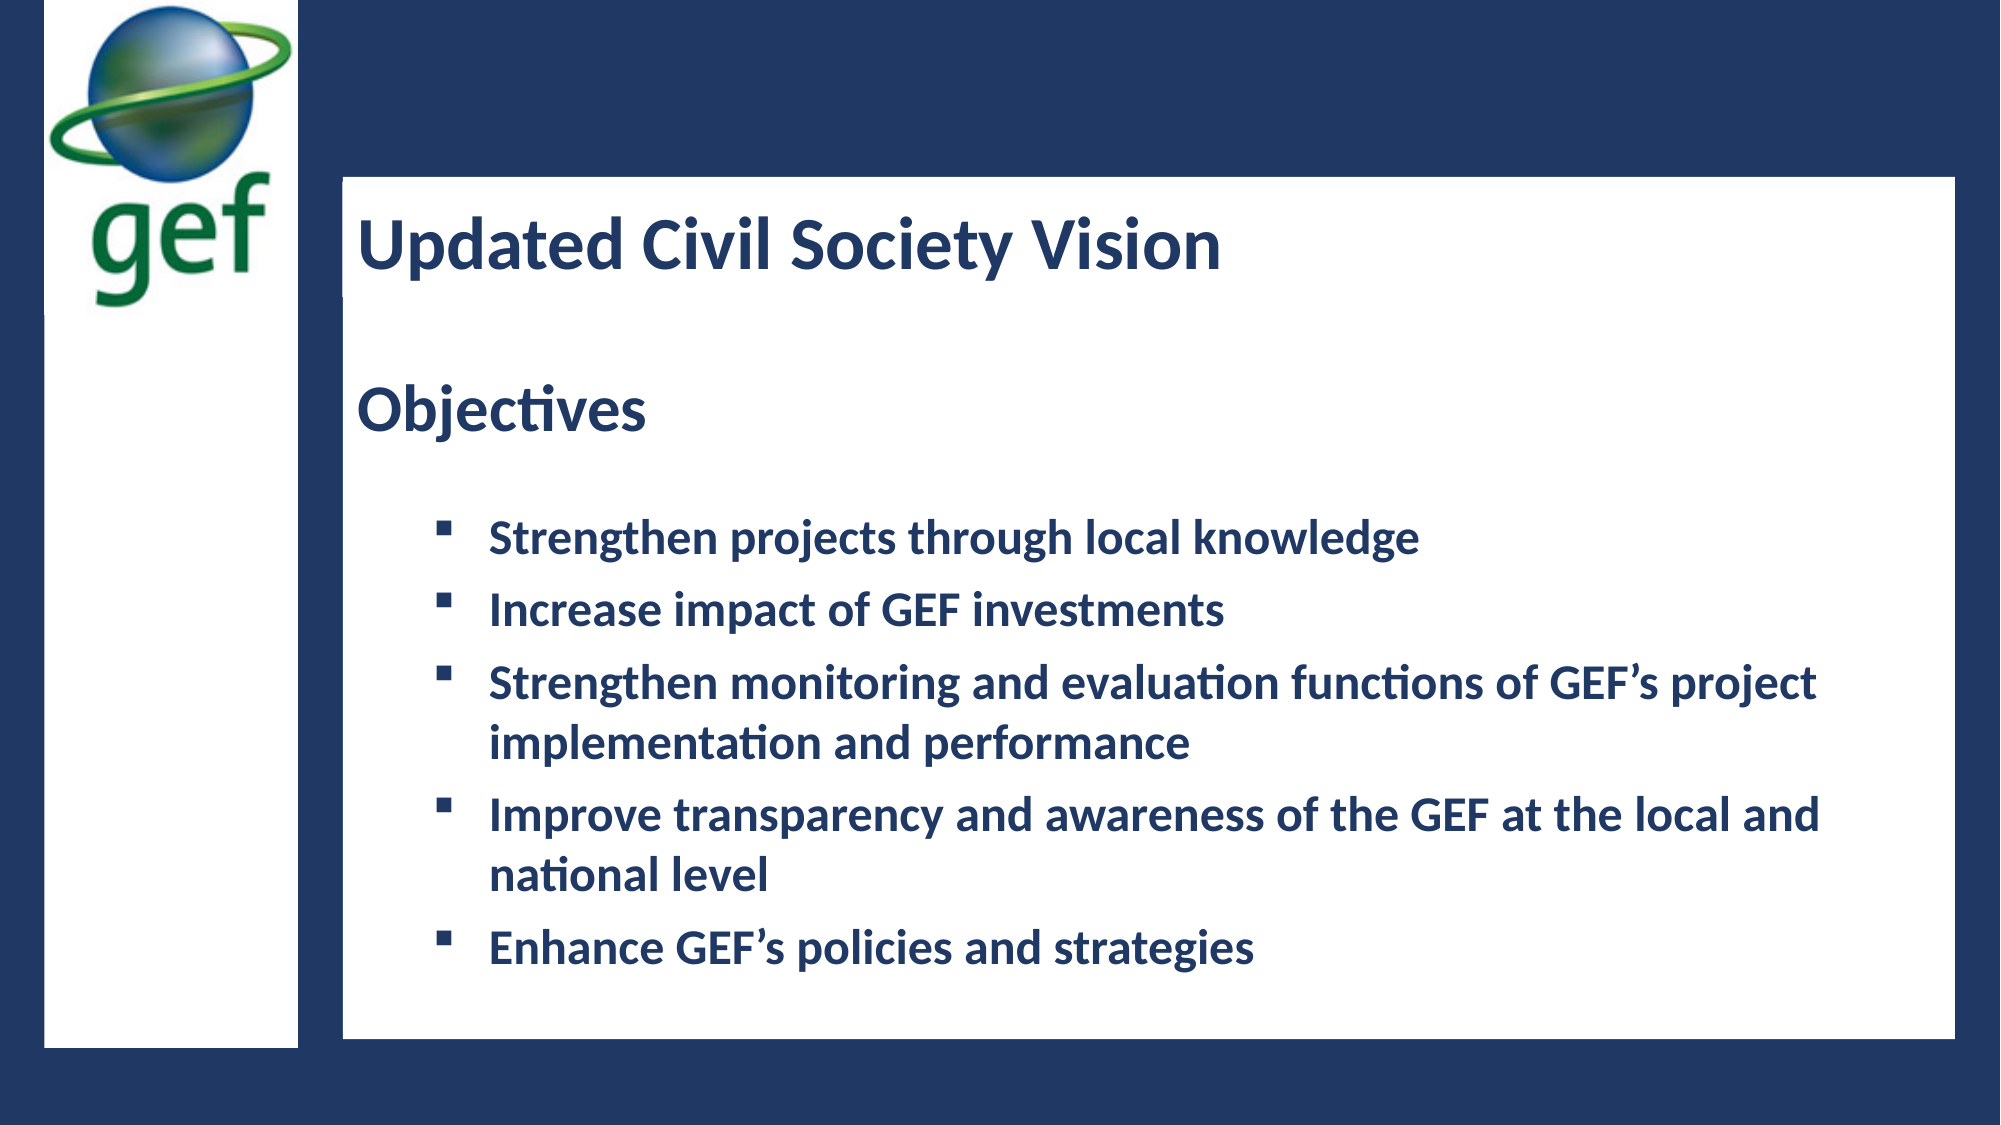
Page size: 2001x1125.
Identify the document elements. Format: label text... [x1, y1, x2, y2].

text_box [44, 315, 298, 1048]
picture [44, 0, 298, 315]
text_box Objectives Strengthen projects through local knowledge Increase impact of GEF investments Strengthen monitoring and evaluation functions of GEF’s project implementation and performance Improve transparency and awareness of the GEF at the local and national level Enhance GEF’s policies and strategies [342, 176, 1955, 1040]
title [298, 59, 1863, 278]
text_box Updated Civil Society Vision [342, 181, 1511, 297]
